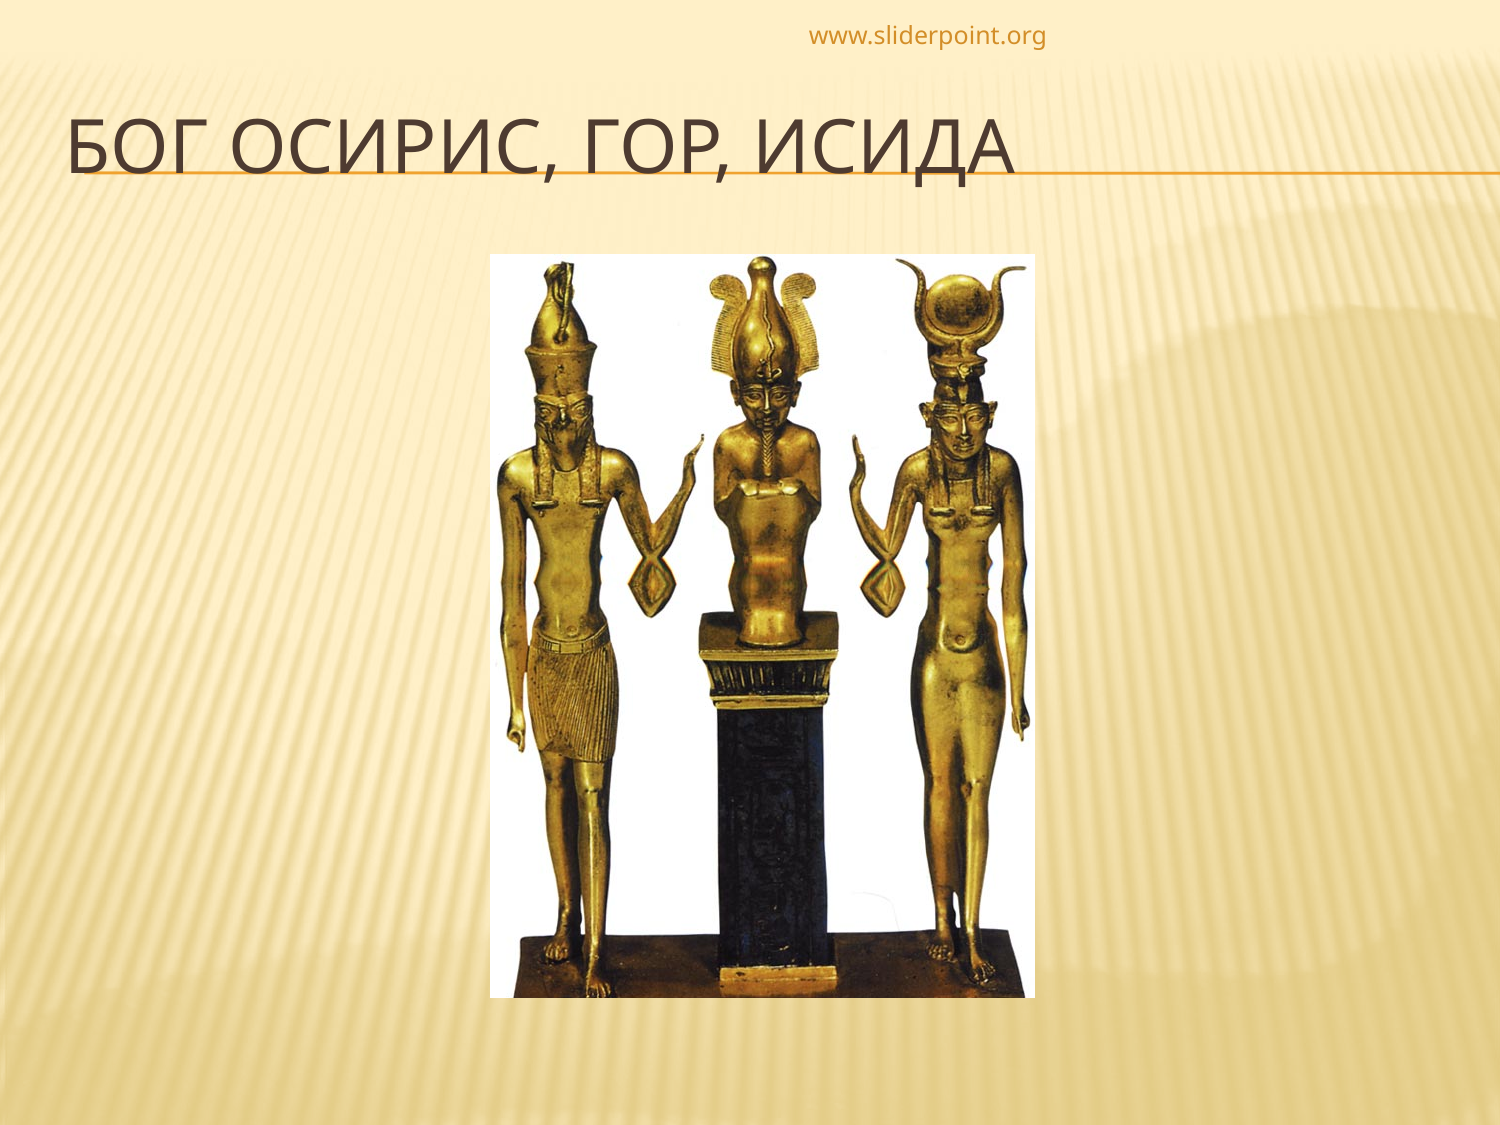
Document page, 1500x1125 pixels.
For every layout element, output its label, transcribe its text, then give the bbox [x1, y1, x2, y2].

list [489, 254, 1035, 998]
title Бог Осирис, Гор, Исида [50, 75, 1475, 213]
footer www.sliderpoint.org [587, 12, 1063, 60]
